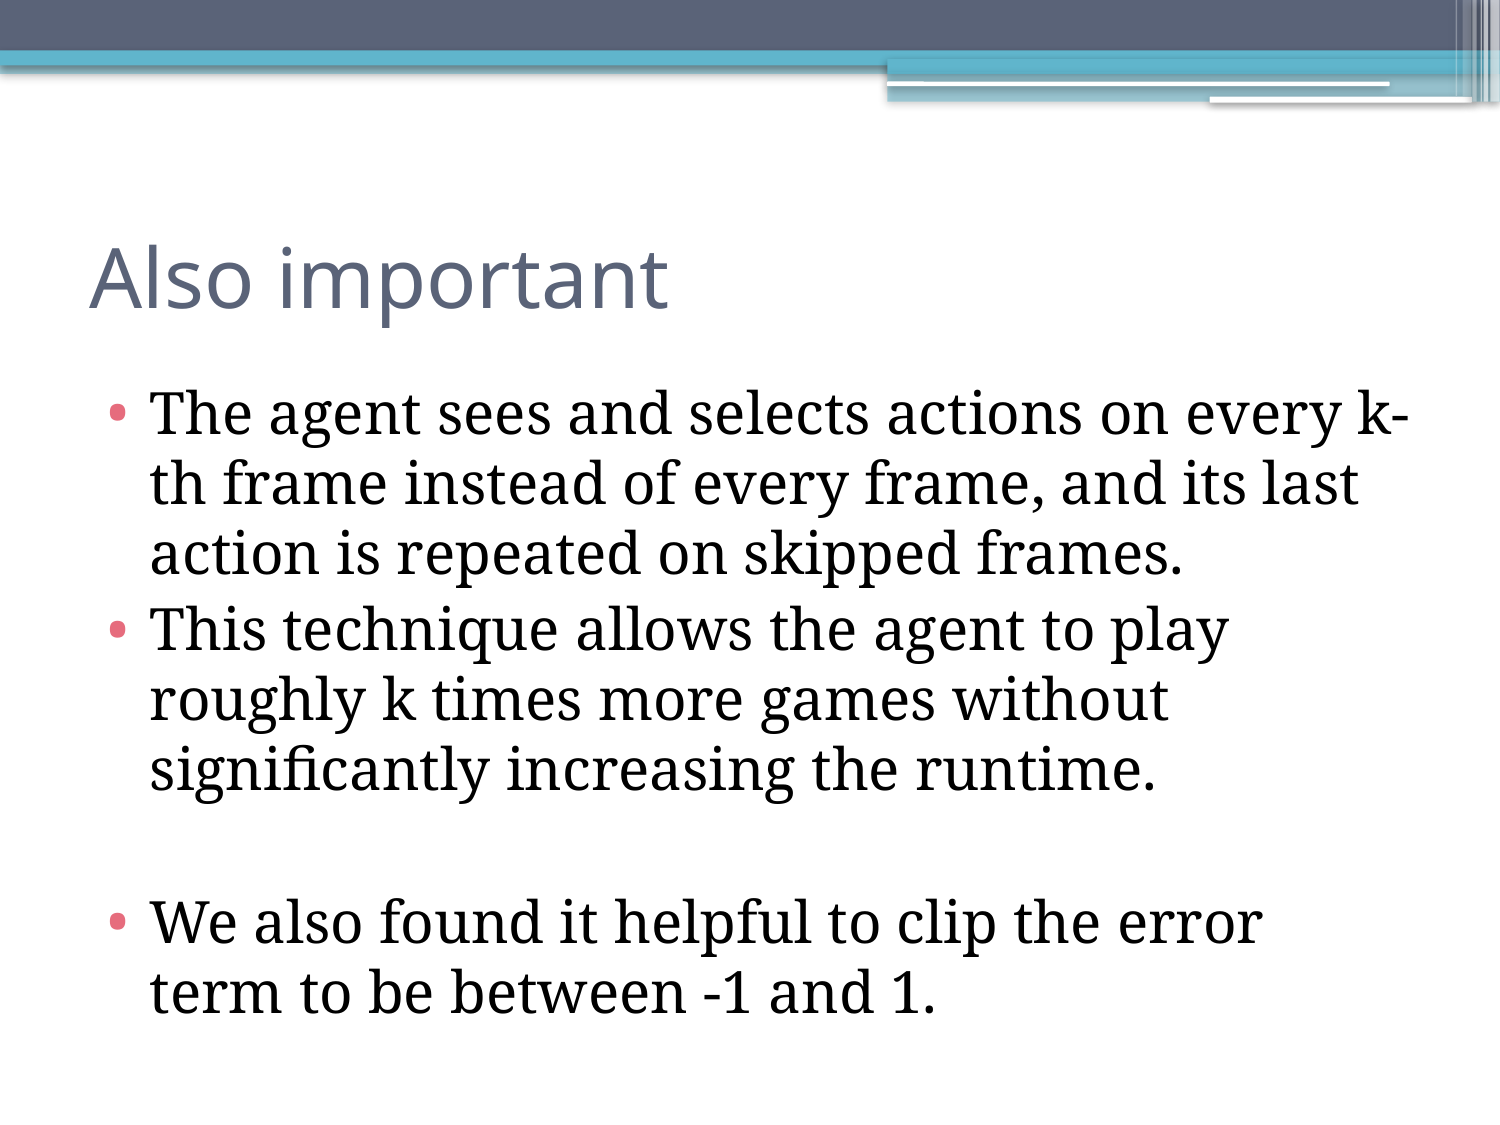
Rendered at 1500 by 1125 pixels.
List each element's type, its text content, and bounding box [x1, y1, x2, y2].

list The agent sees and selects actions on every k-th frame instead of every frame, and its last action is repeated on skipped frames. This technique allows the agent to play roughly k times more games without significantly increasing the runtime. We also found it helpful to clip the error term to be between -1 and 1. [75, 368, 1425, 1079]
title Also important [75, 187, 1425, 363]
